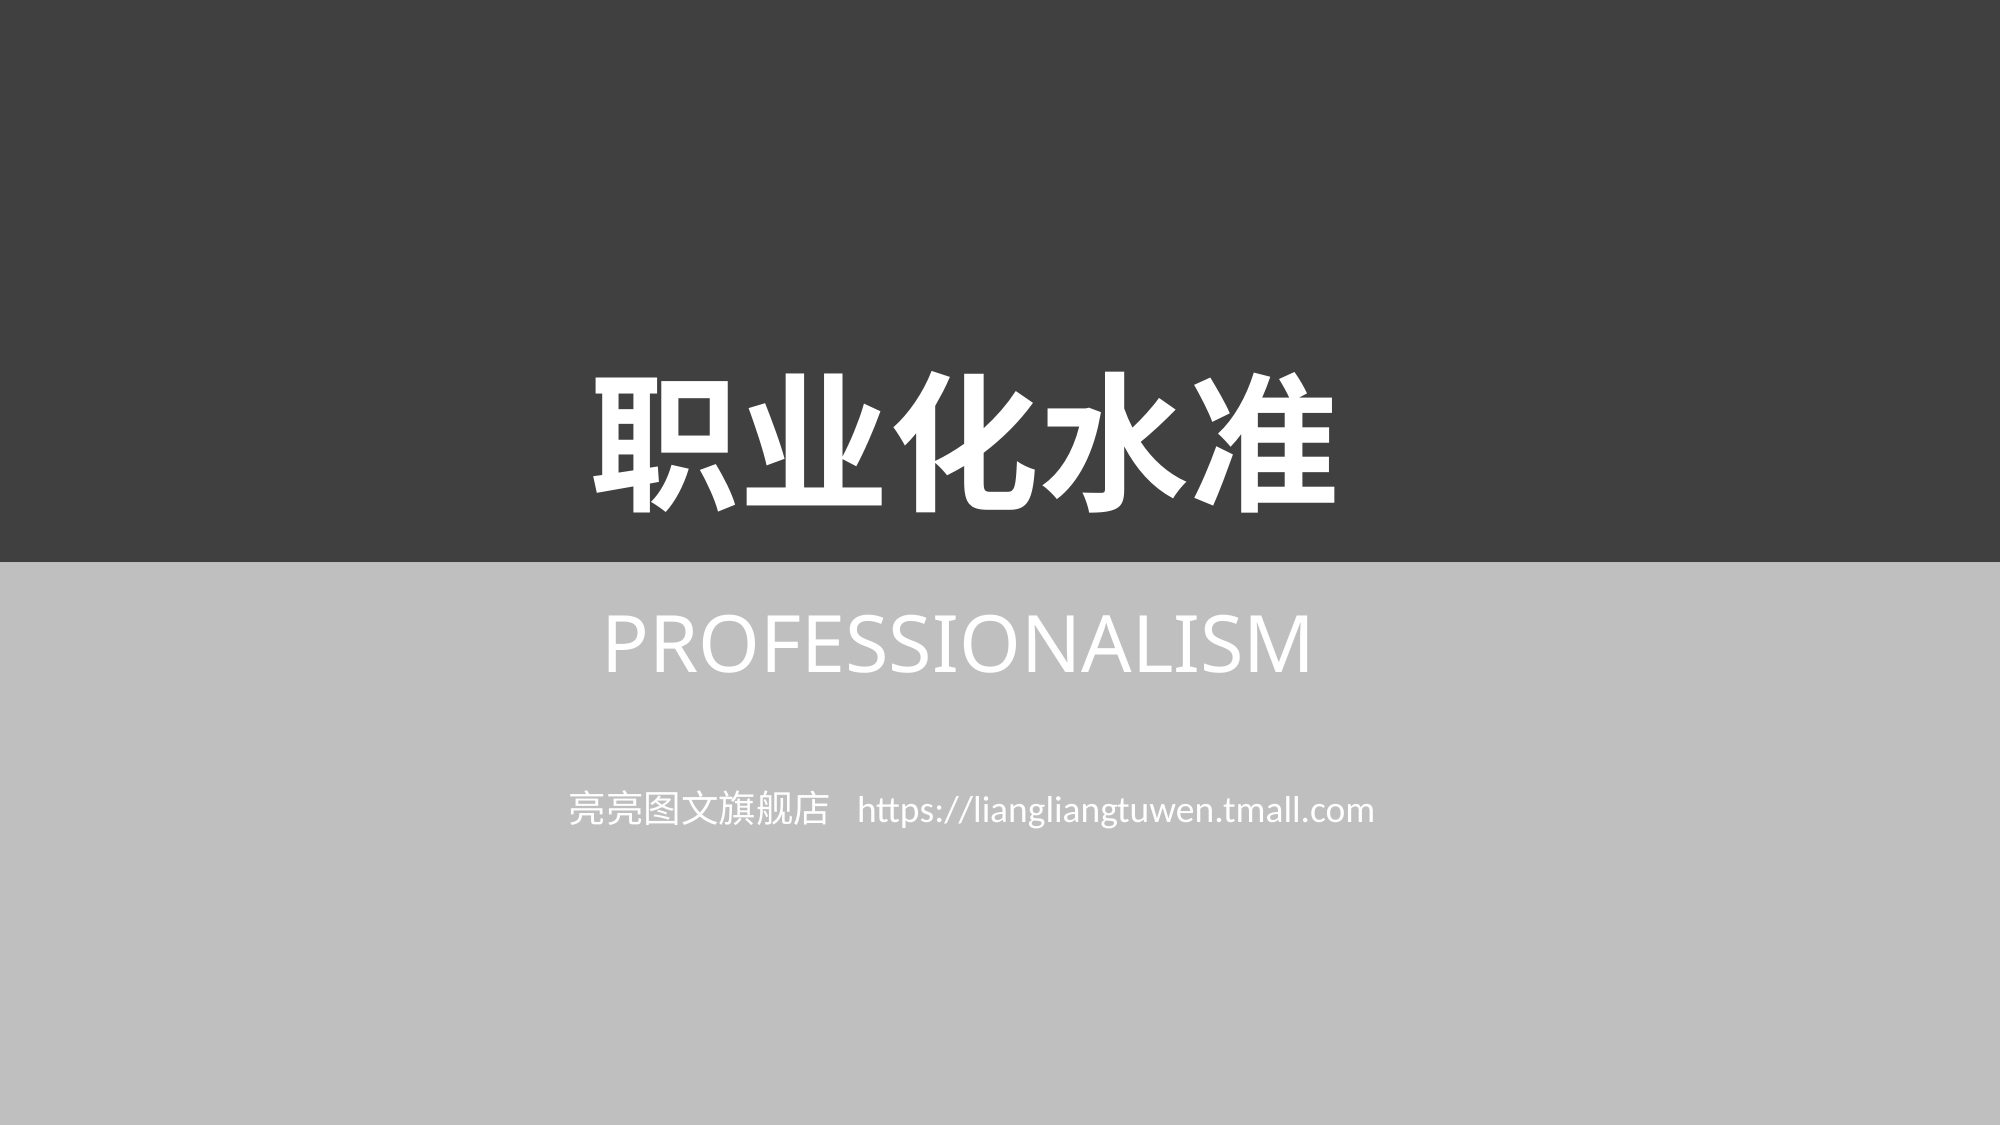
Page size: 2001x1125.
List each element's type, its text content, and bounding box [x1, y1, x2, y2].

text_box [0, 560, 2000, 1125]
text_box [0, 0, 2000, 560]
text_box 亮亮图文旗舰店 https://liangliangtuwen.tmall.com [460, 777, 1485, 837]
text_box PROFESSIONALISM [586, 586, 1390, 696]
text_box 职业化水准 [574, 341, 1390, 537]
